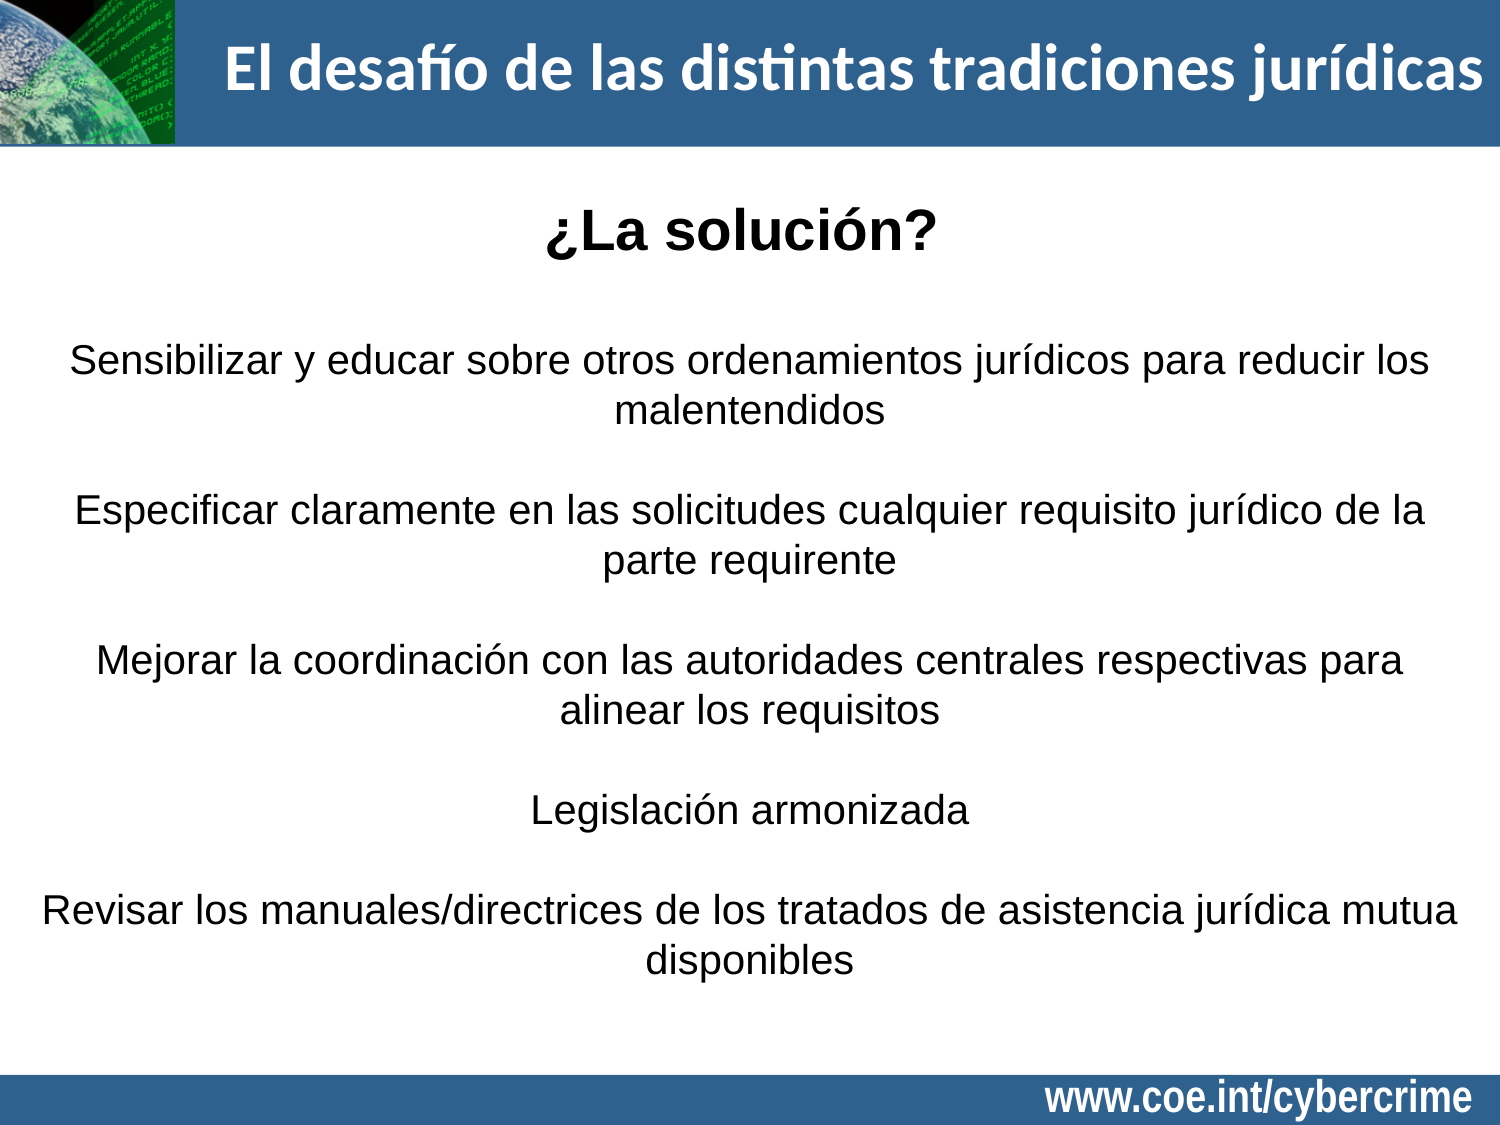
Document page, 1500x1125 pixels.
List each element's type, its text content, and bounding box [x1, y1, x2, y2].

text_box ¿La solución? Sensibilizar y educar sobre otros ordenamientos jurídicos para reducir los malentendidos Especificar claramente en las solicitudes cualquier requisito jurídico de la parte requirente Mejorar la coordinación con las autoridades centrales respectivas para alinear los requisitos Legislación armonizada Revisar los manuales/directrices de los tratados de asistencia jurídica mutua disponibles [19, 185, 1481, 991]
text_box [0, 1073, 1030, 1125]
picture [0, 0, 175, 144]
text_box El desafío de las distintas tradiciones jurídicas [177, 0, 1500, 149]
text_box www.coe.int/cybercrime [1030, 1059, 1500, 1125]
